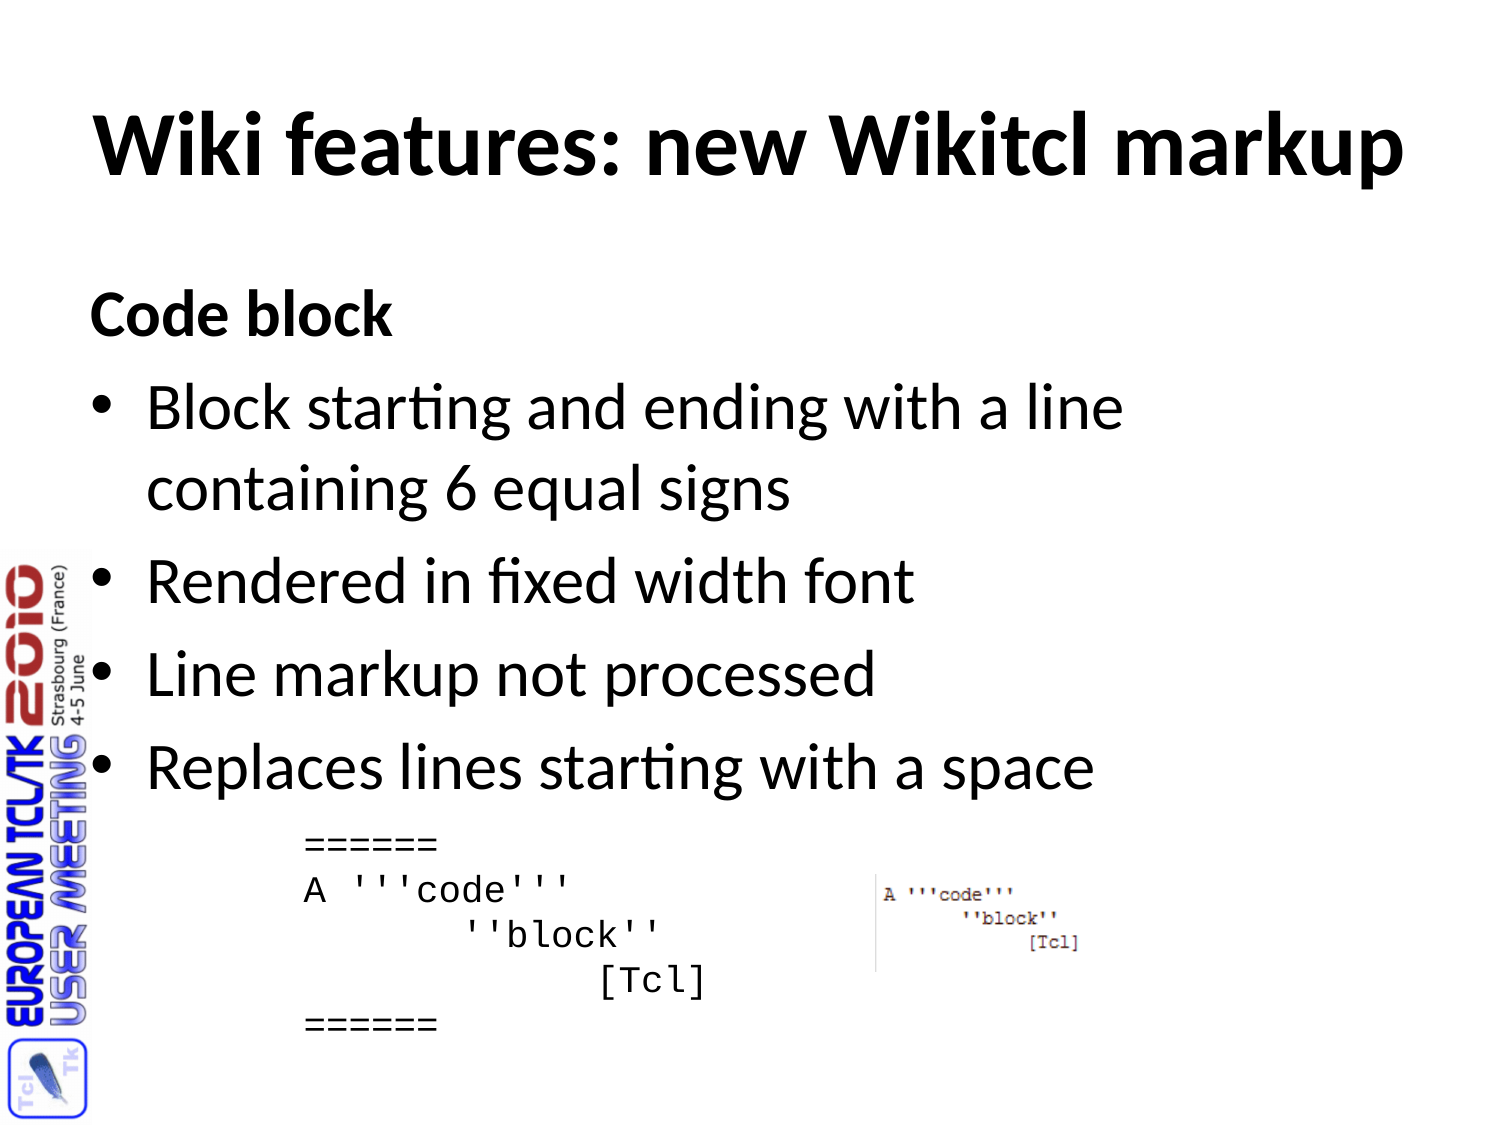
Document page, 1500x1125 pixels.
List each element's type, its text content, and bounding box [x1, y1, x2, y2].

text_box ====== A '''code''' ''block'' [Tcl] ====== [288, 812, 724, 1098]
list Code block Block starting and ending with a line containing 6 equal signs Rendered in fixed width font Line markup not processed Replaces lines starting with a space [75, 262, 1425, 1005]
title Wiki features: new Wikitcl markup [75, 45, 1425, 233]
picture [0, 550, 334, 1124]
picture [874, 874, 1094, 973]
